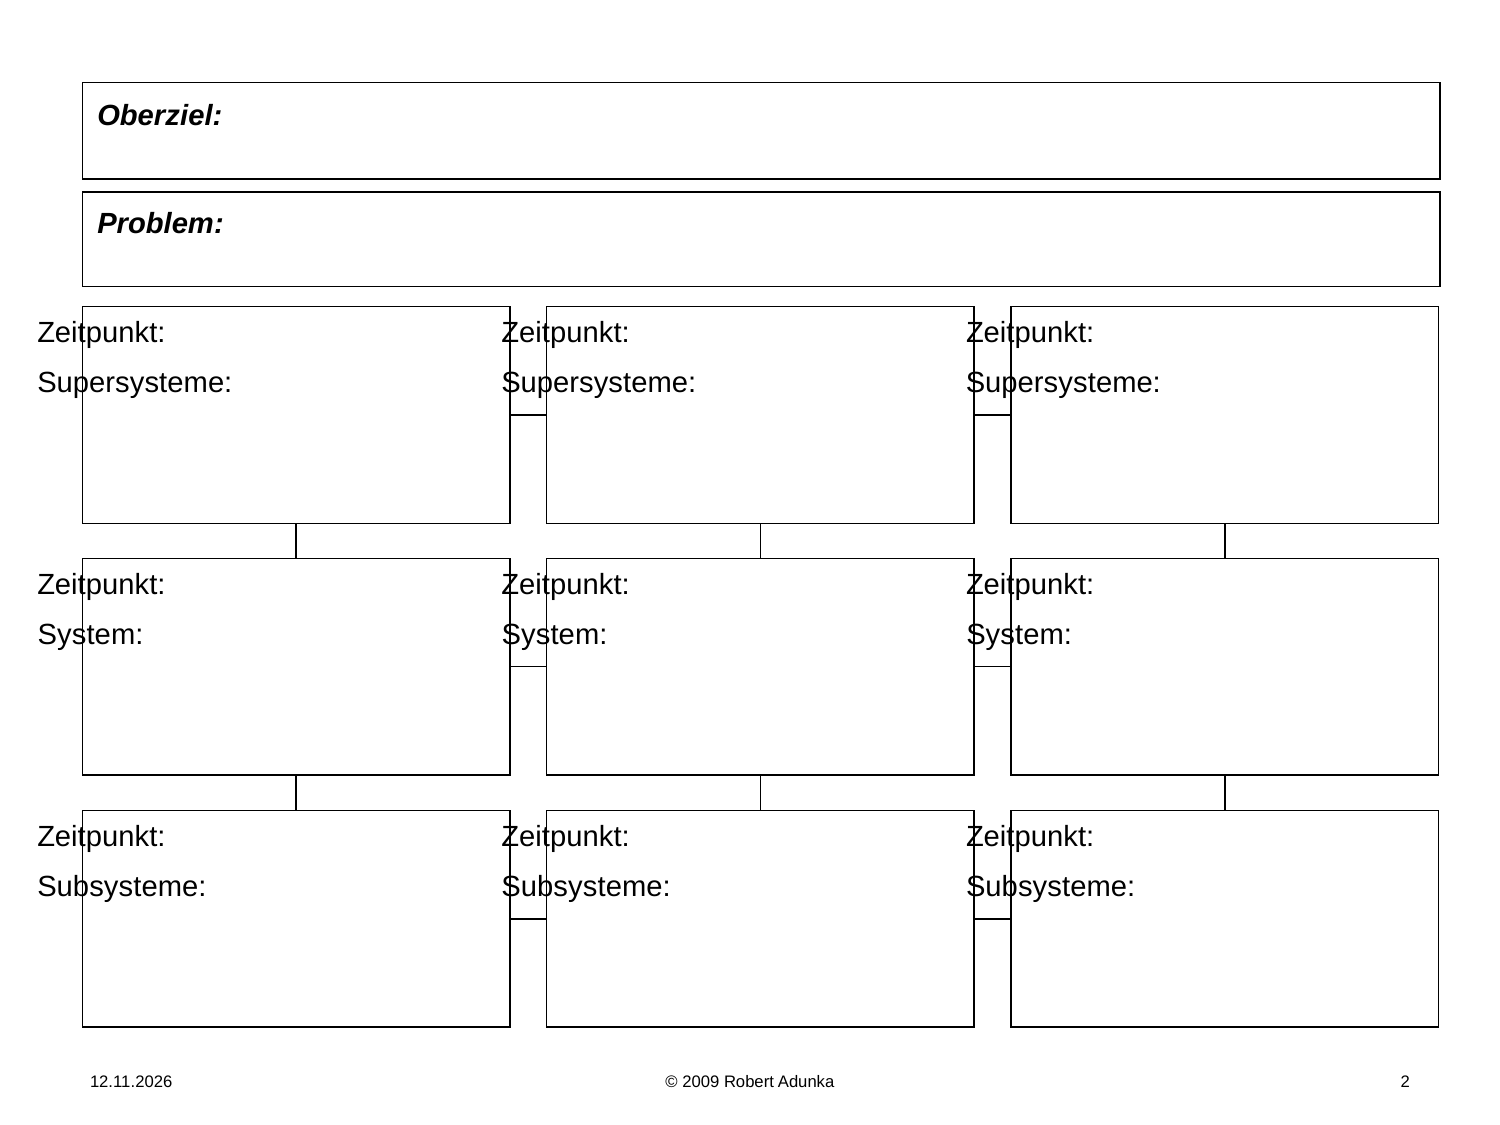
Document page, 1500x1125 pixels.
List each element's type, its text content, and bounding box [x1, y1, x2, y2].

slide_number 2 [1074, 1063, 1425, 1103]
footer © 2009 Robert Adunka [512, 1063, 988, 1103]
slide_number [75, 1063, 425, 1103]
